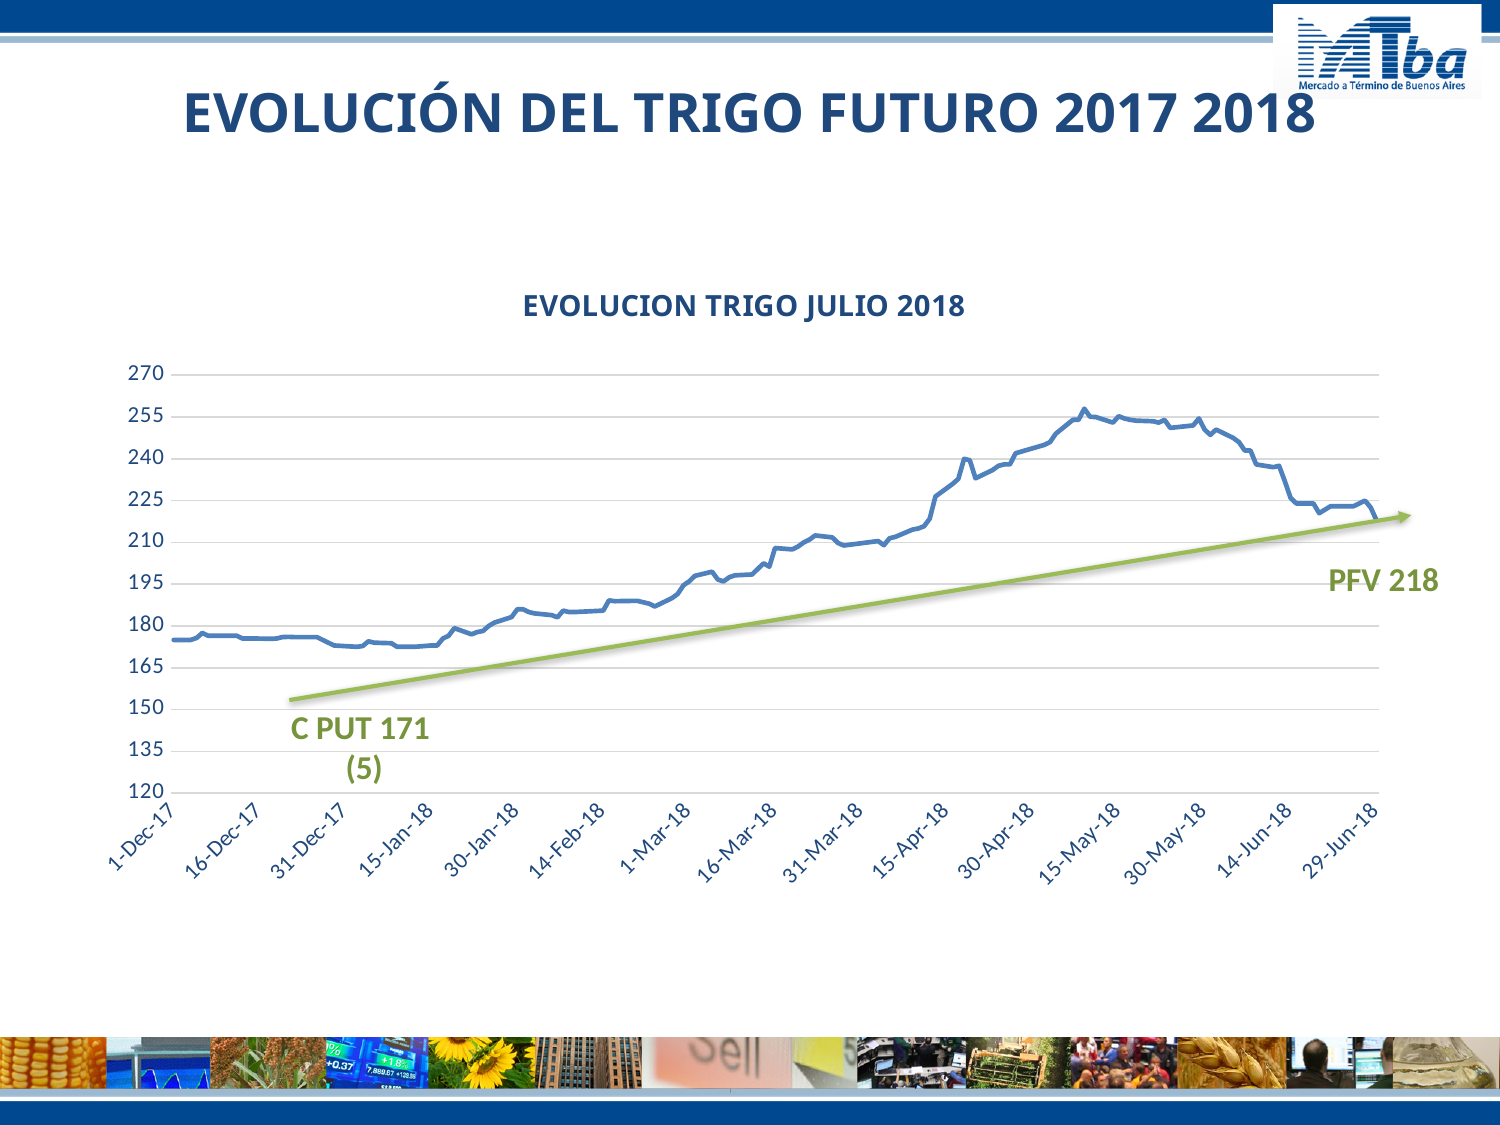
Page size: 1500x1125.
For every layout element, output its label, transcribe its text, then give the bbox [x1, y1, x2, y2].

text_box PFV 218 [1416, 550, 1459, 642]
picture [0, 1037, 1500, 1125]
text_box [288, 514, 1412, 701]
chart [76, 255, 1412, 906]
picture [0, 0, 1500, 99]
text_box EVOLUCIÓN DEL TRIGO FUTURO 2017 2018 [41, 78, 1459, 144]
